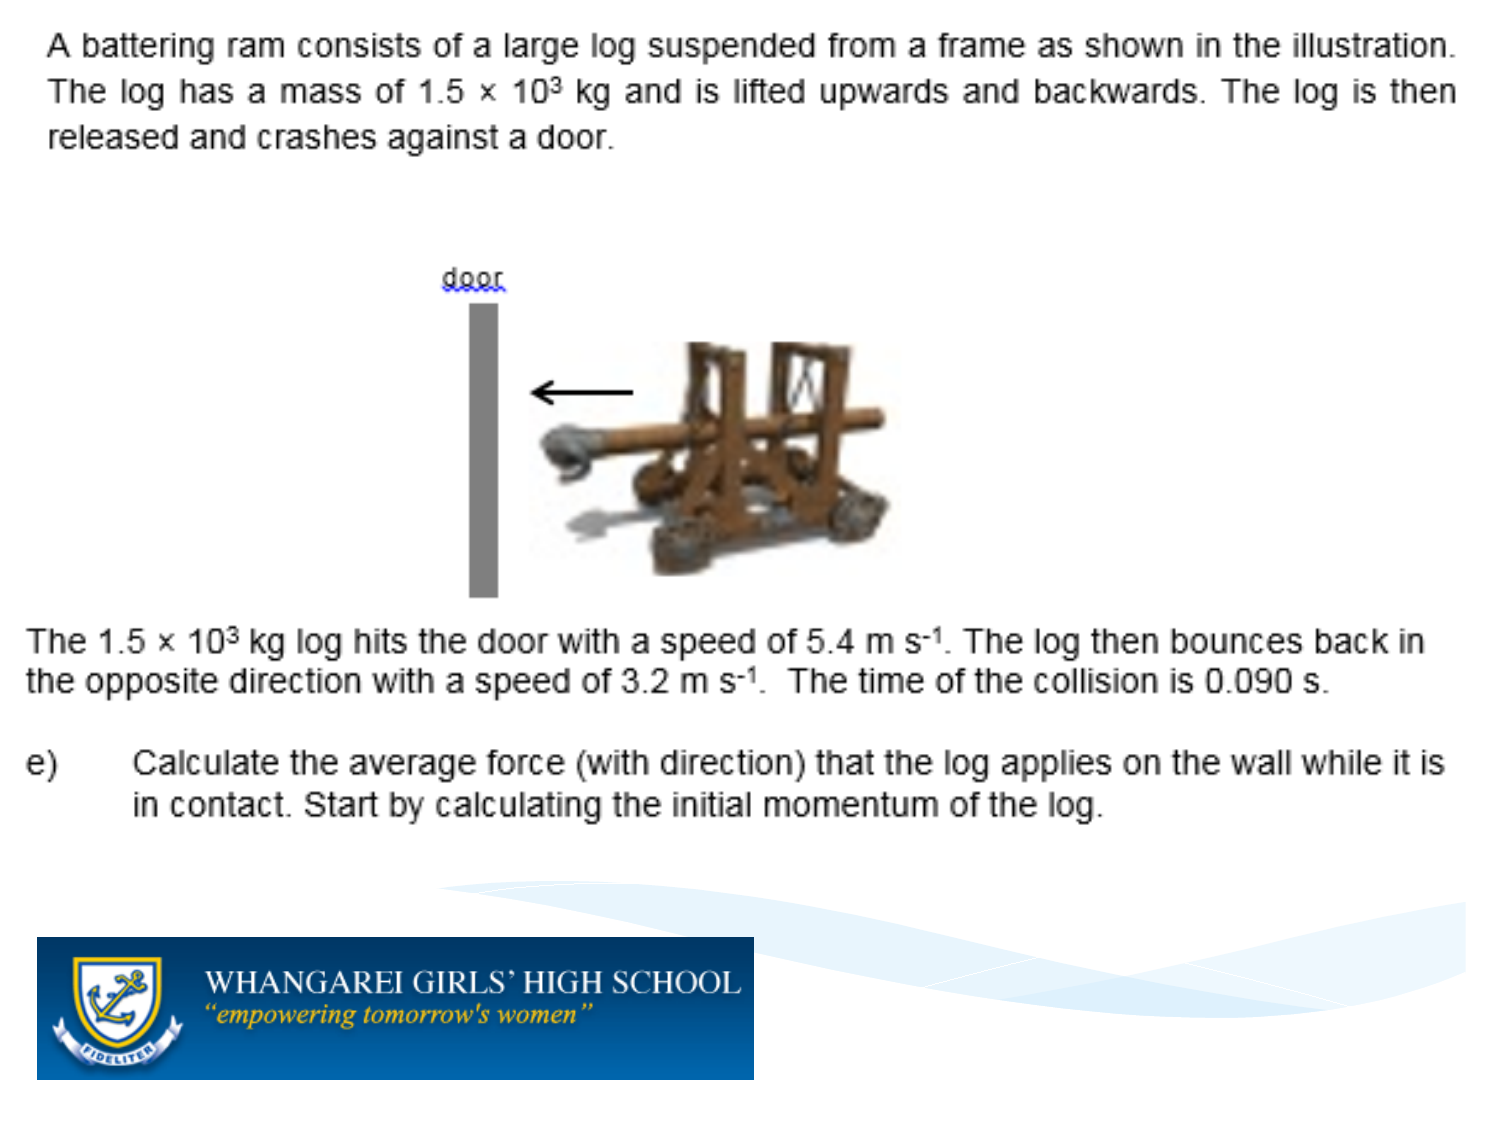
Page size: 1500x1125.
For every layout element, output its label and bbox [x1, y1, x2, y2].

picture [37, 937, 754, 1080]
picture [12, 12, 1476, 858]
